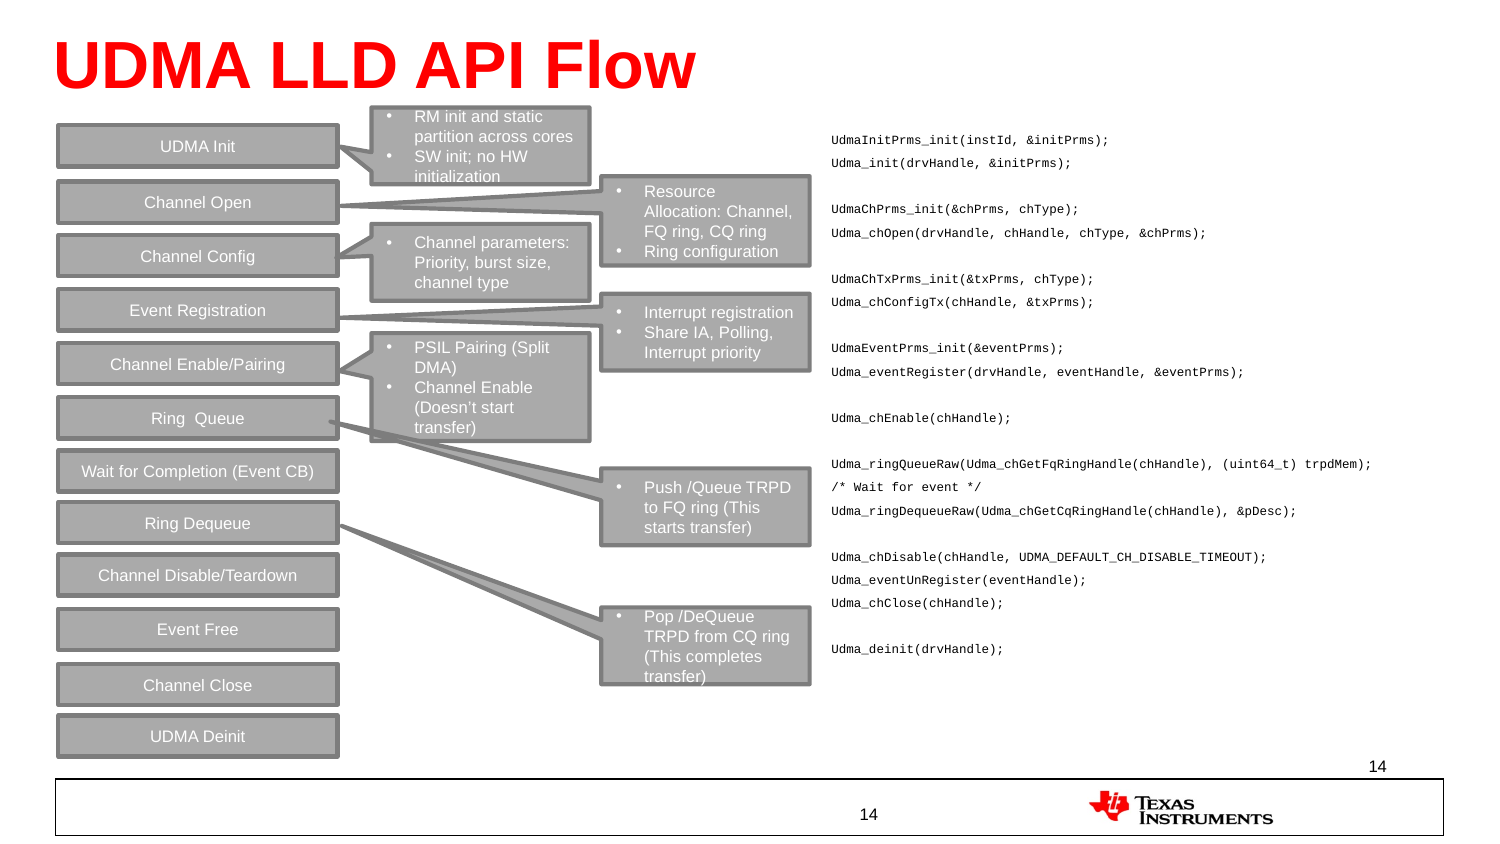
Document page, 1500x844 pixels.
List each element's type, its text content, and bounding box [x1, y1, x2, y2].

text_box RM init and static partition across cores SW init; no HW initialization [338, 105, 592, 187]
title UDMA LLD API Flow [37, 17, 1426, 119]
text_box Channel Close [56, 662, 340, 707]
slide_number 14 [1051, 747, 1403, 774]
text_box Channel Open [56, 179, 340, 225]
text_box Pop /DeQueue TRPD from CQ ring (This completes transfer) [339, 523, 812, 687]
text_box Channel parameters: Priority, burst size, channel type [334, 221, 592, 303]
text_box Channel Disable/Teardown [56, 552, 340, 598]
picture [1087, 789, 1274, 825]
text_box Event Free [56, 607, 340, 652]
text_box Channel Config [56, 233, 340, 278]
text_box Resource Allocation: Channel, FQ ring, CQ ring Ring configuration [339, 174, 812, 268]
text_box PSIL Pairing (Split DMA) Channel Enable (Doesn’t start transfer) [337, 331, 592, 444]
text_box Ring Dequeue [56, 500, 340, 545]
text_box UDMA Init [56, 123, 340, 169]
text_box Wait for Completion (Event CB) [56, 448, 340, 494]
text_box Interrupt registration Share IA, Polling, Interrupt priority [338, 291, 812, 373]
text_box Push /Queue TRPD to FQ ring (This starts transfer) [328, 419, 812, 548]
text_box Event Registration [56, 287, 340, 333]
text_box UDMA Deinit [56, 713, 340, 759]
text_box Ring Queue [56, 395, 340, 441]
slide_number 14 [537, 799, 888, 826]
text_box UdmaInitPrms_init(instId, &initPrms); Udma_init(drvHandle, &initPrms); UdmaChPrms_init(&chPrms, chType); Udma_chOpen(drvHandle, chHandle, chType, &chPrms); UdmaChTxPrms_init(&txPrms, chType); Udma_chConfigTx(chHandle, &txPrms); UdmaEventPrms_init(&eventPrms); Udma_eventRegister(drvHandle, eventHandle, &eventPrms); Udma_chEnable(chHandle); Udma_ringQueueRaw(Udma_chGetFqRingHandle(chHandle), (uint64_t) trpdMem); /* Wait for event */ Udma_ringDequeueRaw(Udma_chGetCqRingHandle(chHandle), &pDesc); Udma_chDisable(chHandle, UDMA_DEFAULT_CH_DISABLE_TIMEOUT); Udma_eventUnRegister(eventHandle); Udma_chClose(chHandle); Udma_deinit(drvHandle); [817, 125, 1452, 746]
text_box Channel Enable/Pairing [56, 341, 340, 386]
